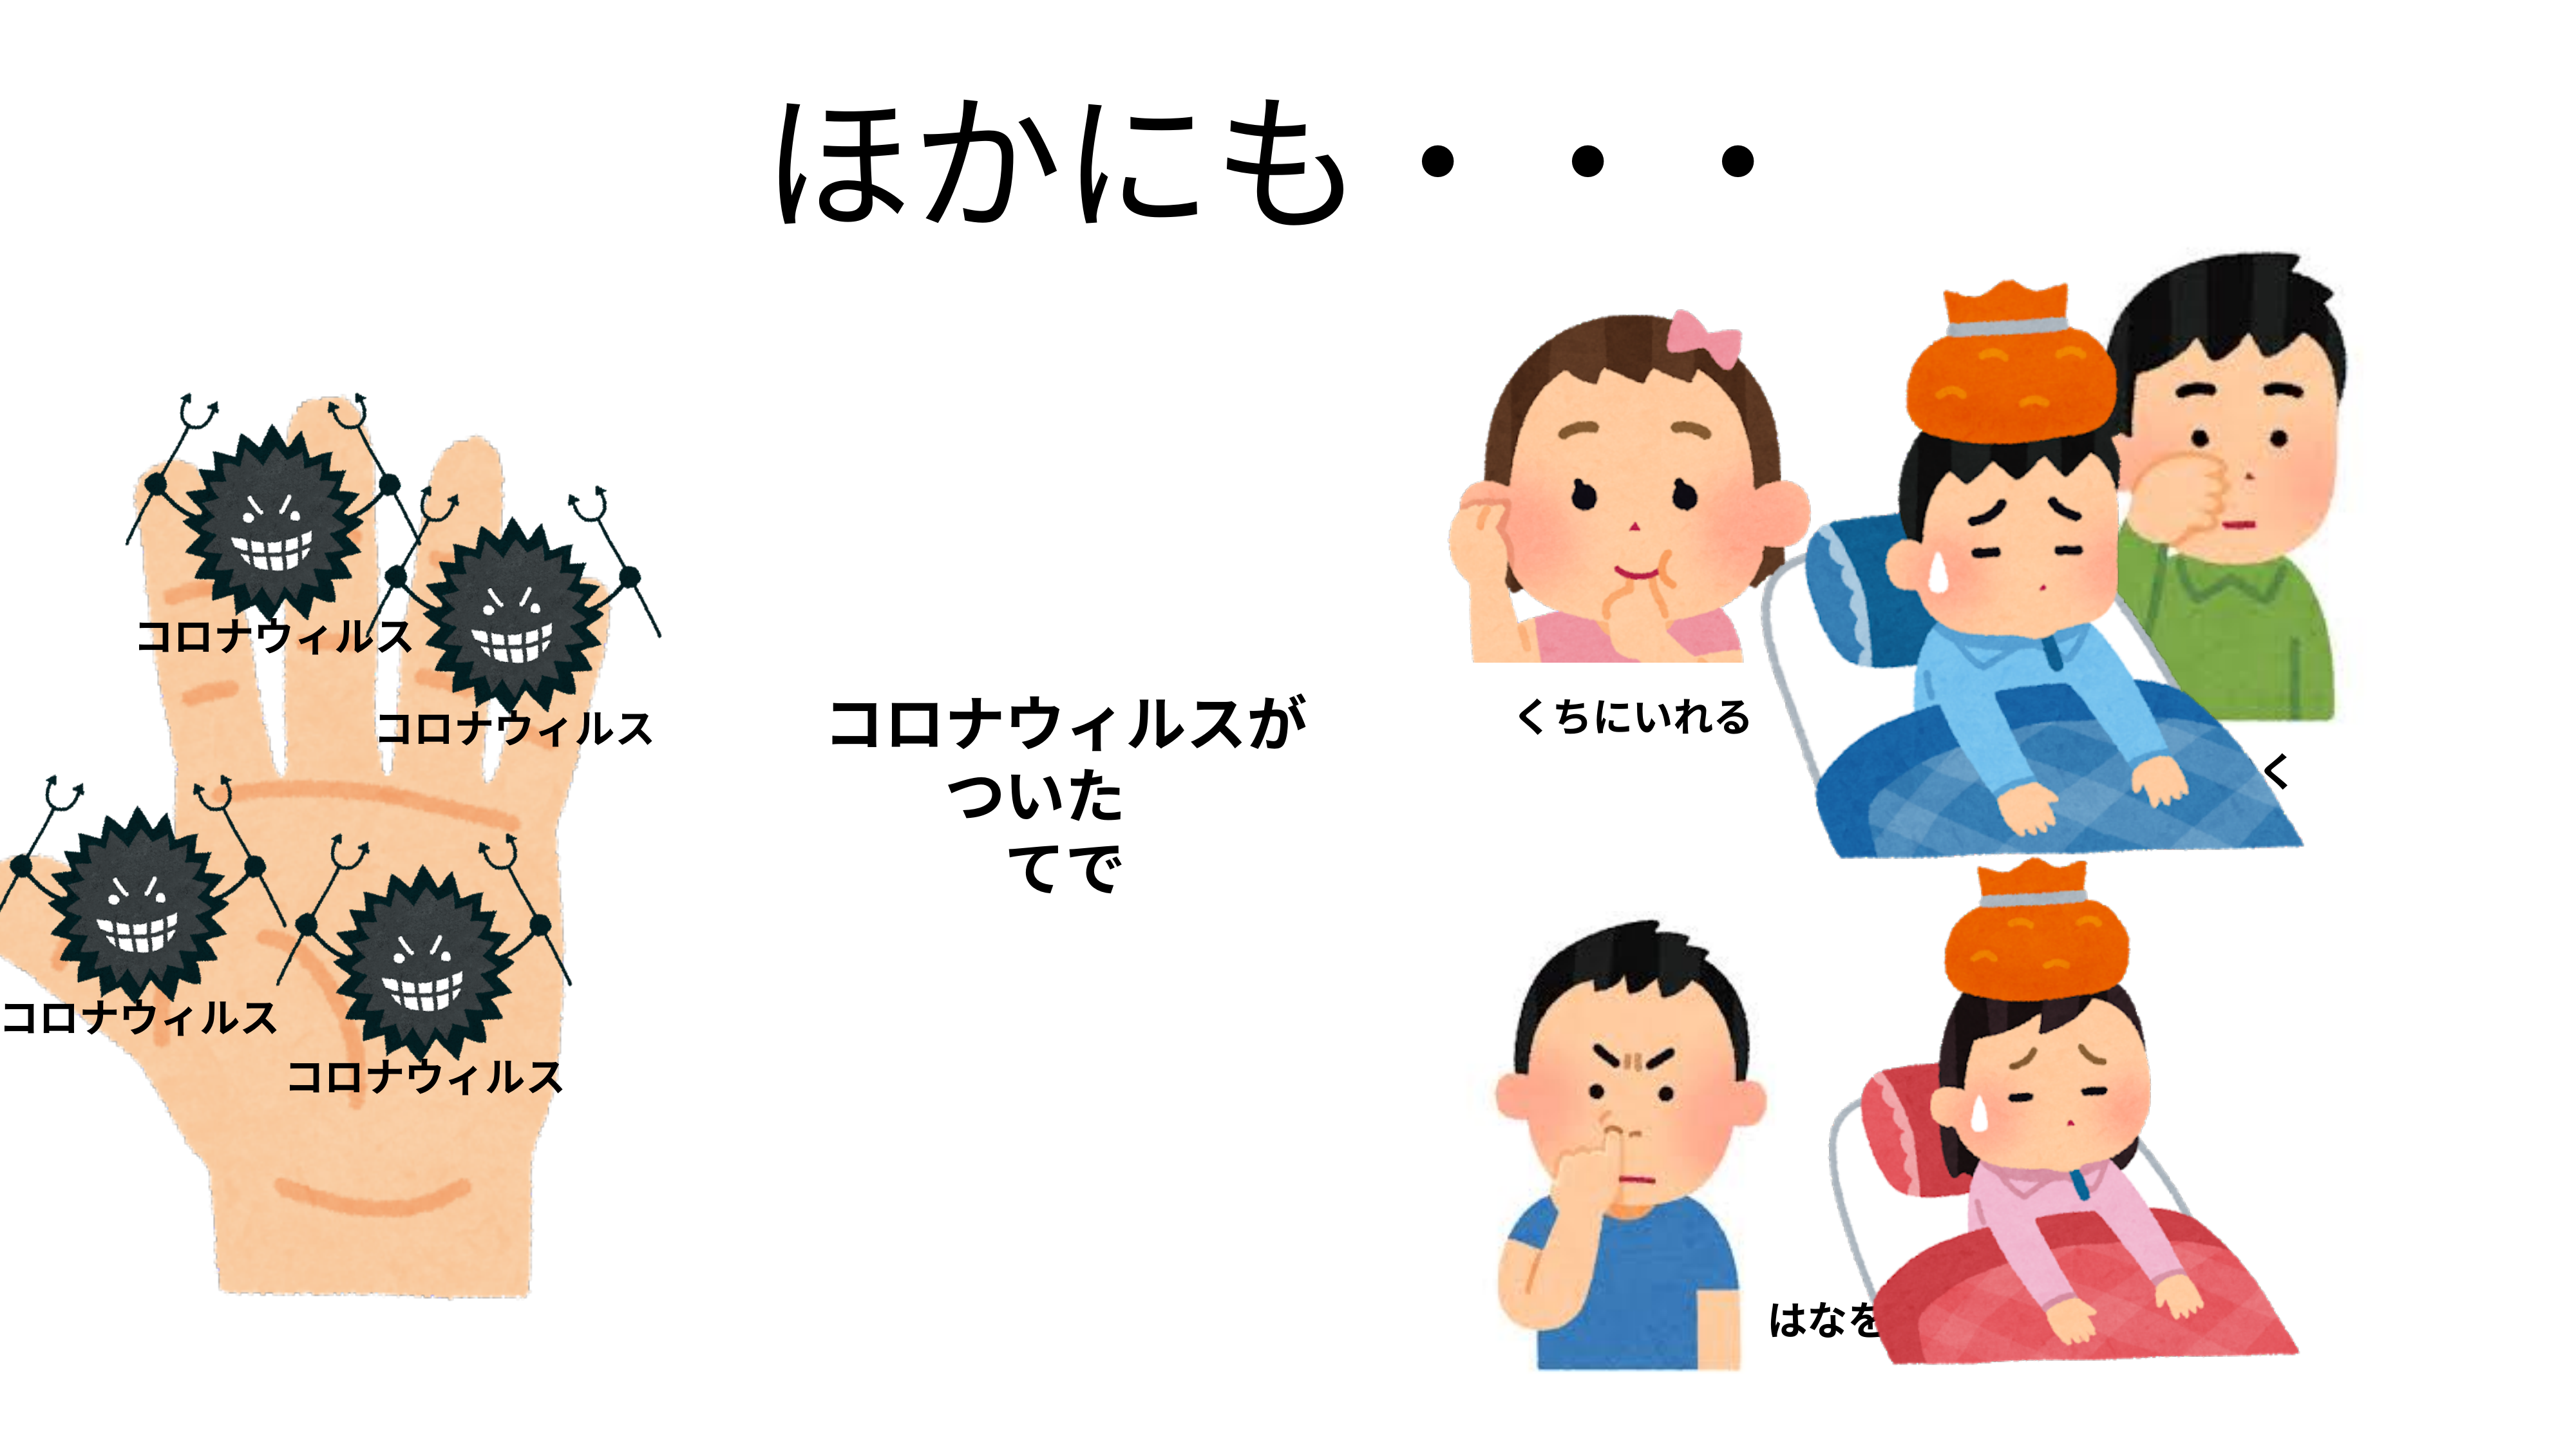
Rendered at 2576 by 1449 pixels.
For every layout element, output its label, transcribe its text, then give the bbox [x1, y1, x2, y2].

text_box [0, 768, 292, 1043]
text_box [272, 827, 578, 1102]
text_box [1976, 231, 2459, 796]
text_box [122, 386, 427, 661]
text_box コロナウィルスが ついた てで [819, 680, 1312, 909]
title ほかにも・・・ [178, 37, 2398, 279]
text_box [1437, 911, 2015, 1387]
picture [0, 364, 757, 1340]
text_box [362, 478, 667, 753]
picture [1747, 258, 2332, 1376]
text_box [1374, 306, 1747, 741]
